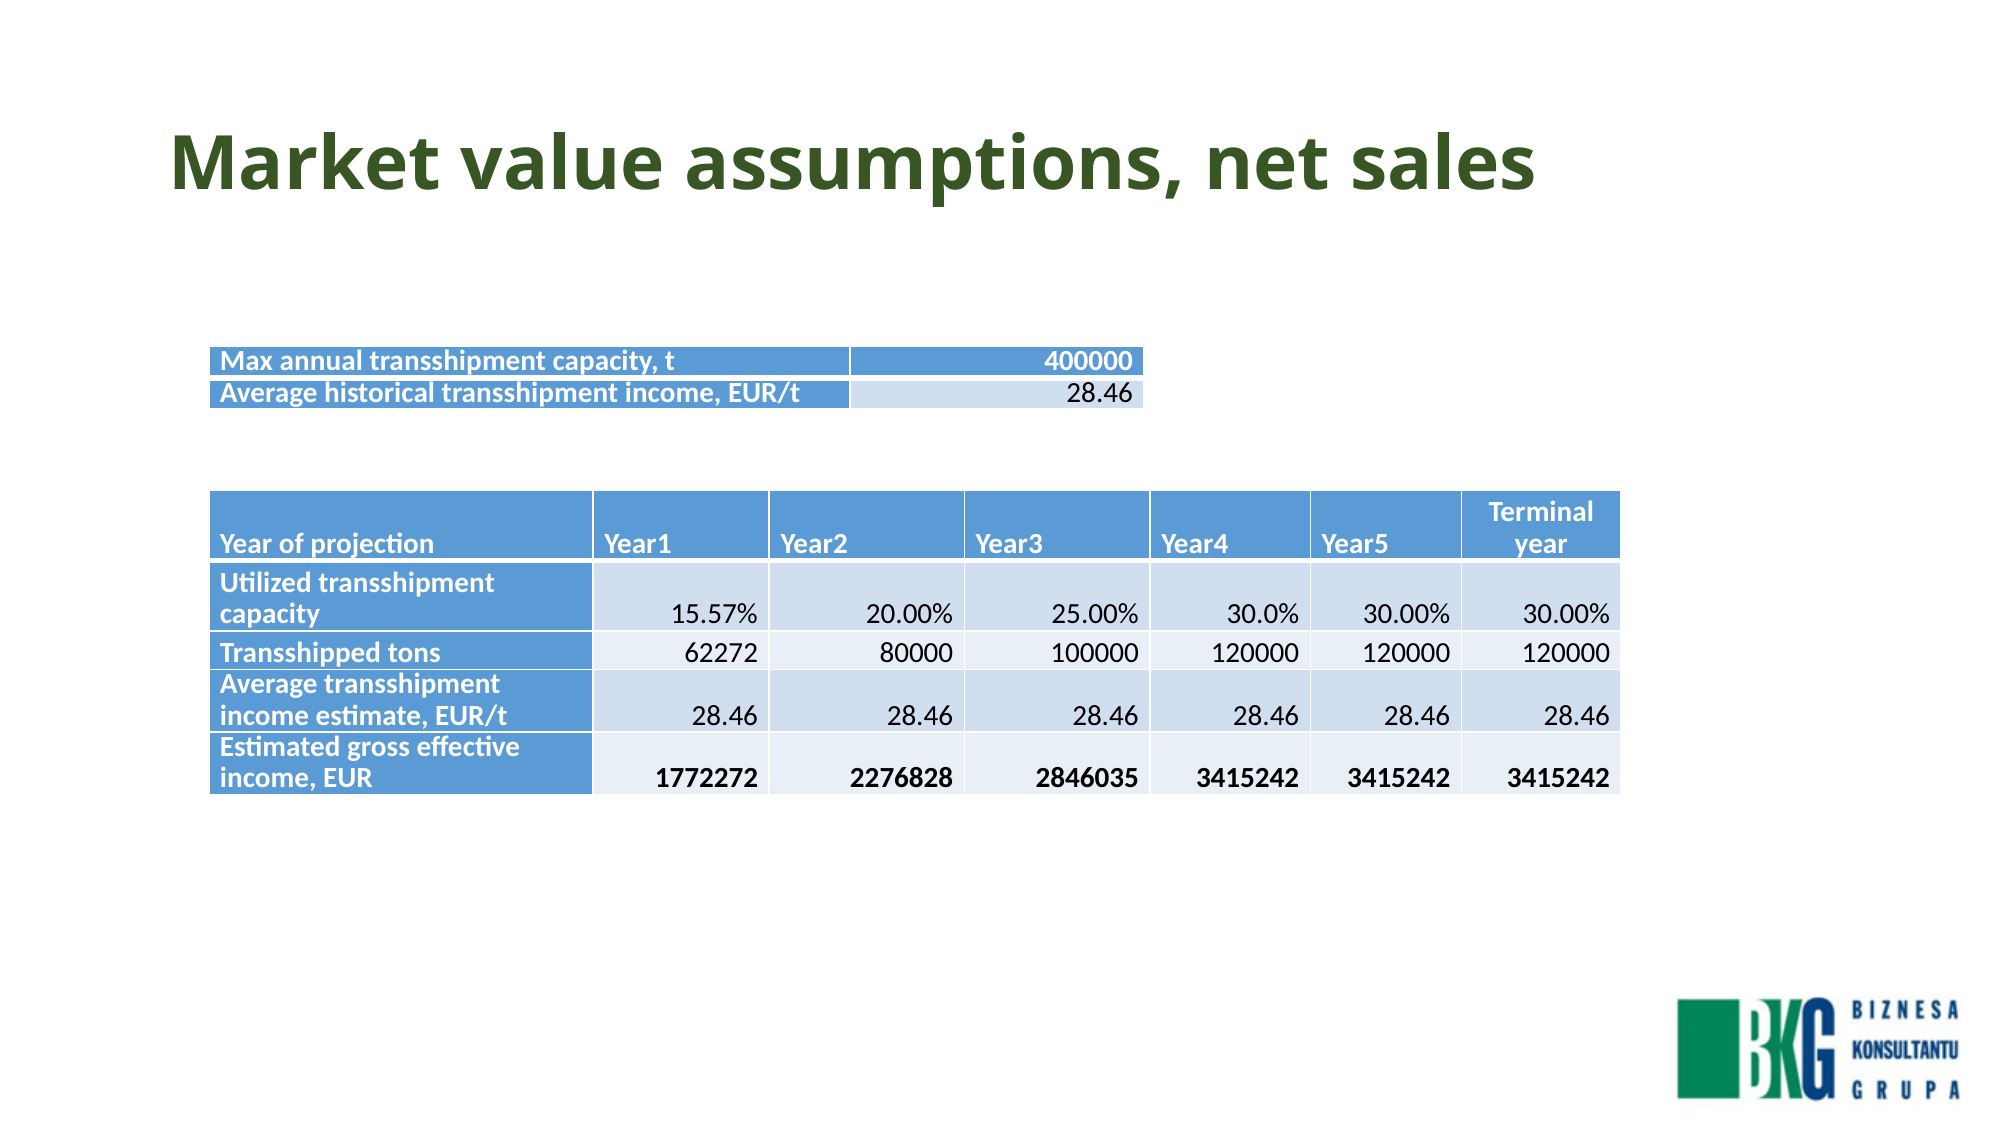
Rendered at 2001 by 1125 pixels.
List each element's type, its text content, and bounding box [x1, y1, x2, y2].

table_cell 28.46 [851, 381, 1143, 408]
table_cell 28.46 [1311, 670, 1461, 731]
table_cell 62272 [594, 632, 768, 669]
table_cell 28.46 [1462, 670, 1620, 731]
table_cell 25.00% [965, 563, 1149, 630]
table_header Year2 [770, 491, 964, 558]
table_cell 28.46 [1151, 670, 1310, 731]
table_cell Transshipped tons [210, 632, 592, 669]
table_cell Utilized transshipment capacity [210, 563, 592, 630]
table_cell 3415242 [1151, 733, 1310, 794]
table_cell 28.46 [965, 670, 1149, 731]
table_cell 28.46 [770, 670, 964, 731]
table_cell 2276828 [770, 733, 964, 794]
table_cell 2846035 [965, 733, 1149, 794]
table_cell 100000 [965, 632, 1149, 669]
table_header Year1 [594, 491, 768, 558]
picture [1667, 993, 1966, 1108]
table_cell 30.0% [1151, 563, 1310, 630]
table_header 400000 [851, 347, 1143, 375]
table_cell Average historical transshipment income, EUR/t [210, 381, 849, 408]
table_cell 120000 [1151, 632, 1310, 669]
table_cell Average transshipment income estimate, EUR/t [210, 670, 592, 731]
table_cell 80000 [770, 632, 964, 669]
table_header Max annual transshipment capacity, t [210, 347, 849, 375]
table_header Terminal year [1462, 491, 1620, 558]
table_header Year of projection [210, 491, 592, 558]
table_header Year4 [1151, 491, 1310, 558]
table_cell 15.57% [594, 563, 768, 630]
title Market value assumptions, net sales [153, 56, 1879, 275]
table_cell 30.00% [1311, 563, 1461, 630]
table_cell 20.00% [770, 563, 964, 630]
table_header Year3 [965, 491, 1149, 558]
table_cell 1772272 [594, 733, 768, 794]
table_cell Estimated gross effective income, EUR [210, 733, 592, 794]
table_cell 30.00% [1462, 563, 1620, 630]
table_cell 3415242 [1311, 733, 1461, 794]
table_header Year5 [1311, 491, 1461, 558]
table_cell 120000 [1462, 632, 1620, 669]
table_cell 120000 [1311, 632, 1461, 669]
table_cell 28.46 [594, 670, 768, 731]
table_cell 3415242 [1462, 733, 1620, 794]
